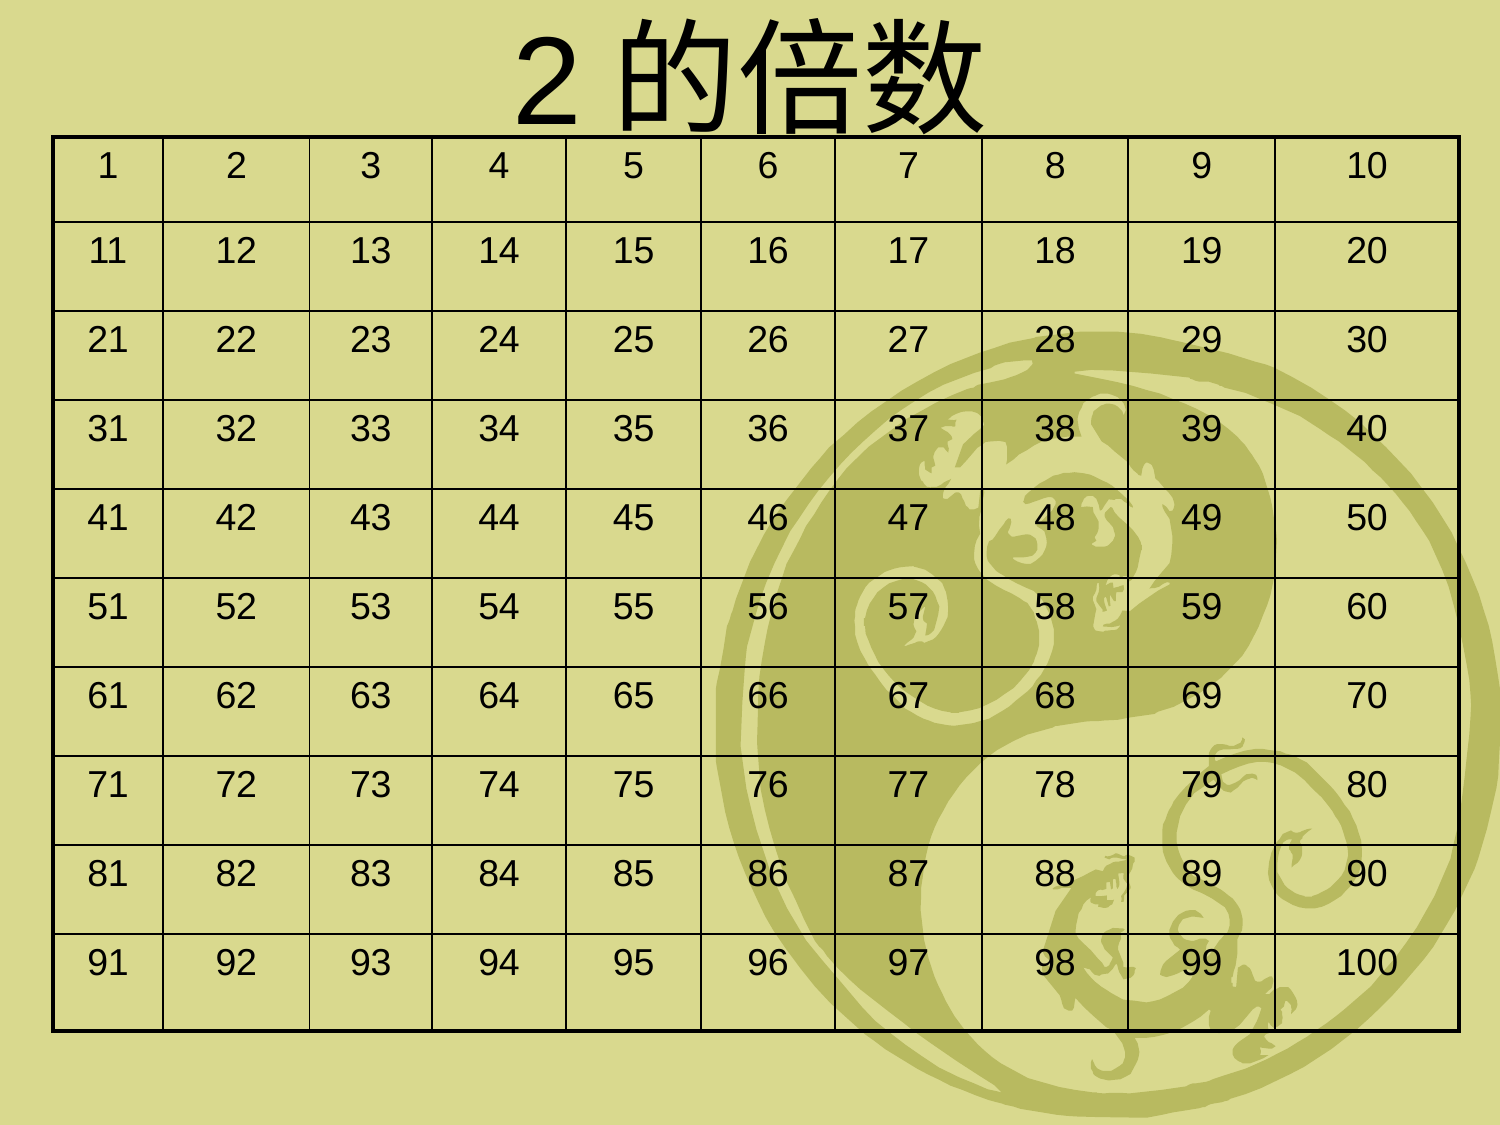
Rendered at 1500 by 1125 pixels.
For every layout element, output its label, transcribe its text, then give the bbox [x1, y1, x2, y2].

table_cell 20 [1276, 223, 1457, 310]
table_cell 73 [310, 757, 431, 844]
table_cell 62 [164, 668, 309, 755]
table_cell 92 [164, 935, 309, 1029]
table_cell 89 [1129, 846, 1274, 933]
table_cell 28 [983, 312, 1127, 399]
table_cell 91 [55, 935, 162, 1029]
table_cell 45 [567, 490, 700, 577]
table_cell 86 [702, 846, 834, 933]
table_header 9 [1129, 149, 1274, 221]
table_cell 35 [567, 401, 700, 488]
table_cell 25 [567, 312, 700, 399]
table_header 5 [567, 149, 700, 221]
table_cell 19 [1129, 223, 1274, 310]
table_cell 39 [1129, 401, 1274, 488]
table_cell 95 [567, 935, 700, 1029]
table_cell 42 [164, 490, 309, 577]
table_cell 75 [567, 757, 700, 844]
table_cell 53 [310, 579, 431, 666]
table_cell 46 [702, 490, 834, 577]
table_cell 16 [702, 223, 834, 310]
table_cell 85 [567, 846, 700, 933]
table_cell 88 [983, 846, 1127, 933]
table_cell 65 [567, 668, 700, 755]
table_header 7 [836, 149, 981, 221]
table_cell 74 [433, 757, 565, 844]
table_cell 54 [433, 579, 565, 666]
table_cell 24 [433, 312, 565, 399]
table_cell 11 [55, 223, 162, 310]
table_cell 98 [983, 935, 1127, 1029]
table_cell 47 [836, 490, 981, 577]
table_cell 78 [983, 757, 1127, 844]
table_cell 37 [836, 401, 981, 488]
table_cell 38 [983, 401, 1127, 488]
table_header 3 [310, 149, 431, 221]
table_cell 81 [55, 846, 162, 933]
table_cell 79 [1129, 757, 1274, 844]
table_cell 94 [433, 935, 565, 1029]
table_cell 90 [1276, 846, 1457, 933]
table_cell 55 [567, 579, 700, 666]
table_cell 63 [310, 668, 431, 755]
table_cell 99 [1129, 935, 1274, 1029]
table_cell 97 [836, 935, 981, 1029]
table_cell 70 [1276, 668, 1457, 755]
table_header 10 [1276, 139, 1457, 221]
table_cell 50 [1276, 490, 1457, 577]
table_cell 77 [836, 757, 981, 844]
table_cell 30 [1276, 312, 1457, 399]
table_cell 57 [836, 579, 981, 666]
table_cell 58 [983, 579, 1127, 666]
table_cell 29 [1129, 312, 1274, 399]
table_cell 52 [164, 579, 309, 666]
table_cell 21 [55, 312, 162, 399]
table_cell 40 [1276, 401, 1457, 488]
table_cell 13 [310, 223, 431, 310]
table_cell 82 [164, 846, 309, 933]
table_cell 18 [983, 223, 1127, 310]
table_cell 51 [55, 579, 162, 666]
table_cell 83 [310, 846, 431, 933]
table_cell 100 [1276, 935, 1457, 1029]
table_cell 71 [55, 757, 162, 844]
table_cell 36 [702, 401, 834, 488]
table_cell 61 [55, 668, 162, 755]
text_box 2的倍数 [49, 0, 1451, 149]
table_header 8 [983, 149, 1127, 221]
table_cell 33 [310, 401, 431, 488]
table_cell 72 [164, 757, 309, 844]
table_cell 49 [1129, 490, 1274, 577]
table_cell 87 [836, 846, 981, 933]
table_cell 15 [567, 223, 700, 310]
table_cell 22 [164, 312, 309, 399]
table_cell 60 [1276, 579, 1457, 666]
table_cell 59 [1129, 579, 1274, 666]
table_cell 56 [702, 579, 834, 666]
table_cell 23 [310, 312, 431, 399]
table_header 1 [55, 149, 162, 221]
table_cell 41 [55, 490, 162, 577]
table_cell 31 [55, 401, 162, 488]
table_cell 64 [433, 668, 565, 755]
table_cell 76 [702, 757, 834, 844]
table_cell 80 [1276, 757, 1457, 844]
table_cell 43 [310, 490, 431, 577]
table_cell 84 [433, 846, 565, 933]
table_cell 67 [836, 668, 981, 755]
table_header 4 [433, 149, 565, 221]
table_header 2 [164, 149, 309, 221]
table_cell 66 [702, 668, 834, 755]
table_cell 48 [983, 490, 1127, 577]
table_cell 12 [164, 223, 309, 310]
table_cell 68 [983, 668, 1127, 755]
table_cell 17 [836, 223, 981, 310]
table_cell 32 [164, 401, 309, 488]
table_cell 14 [433, 223, 565, 310]
table_cell 26 [702, 312, 834, 399]
table_cell 27 [836, 312, 981, 399]
table_cell 69 [1129, 668, 1274, 755]
table_header 6 [702, 149, 834, 221]
table_cell 34 [433, 401, 565, 488]
table_cell 93 [310, 935, 431, 1029]
table_cell 96 [702, 935, 834, 1029]
table_cell 44 [433, 490, 565, 577]
